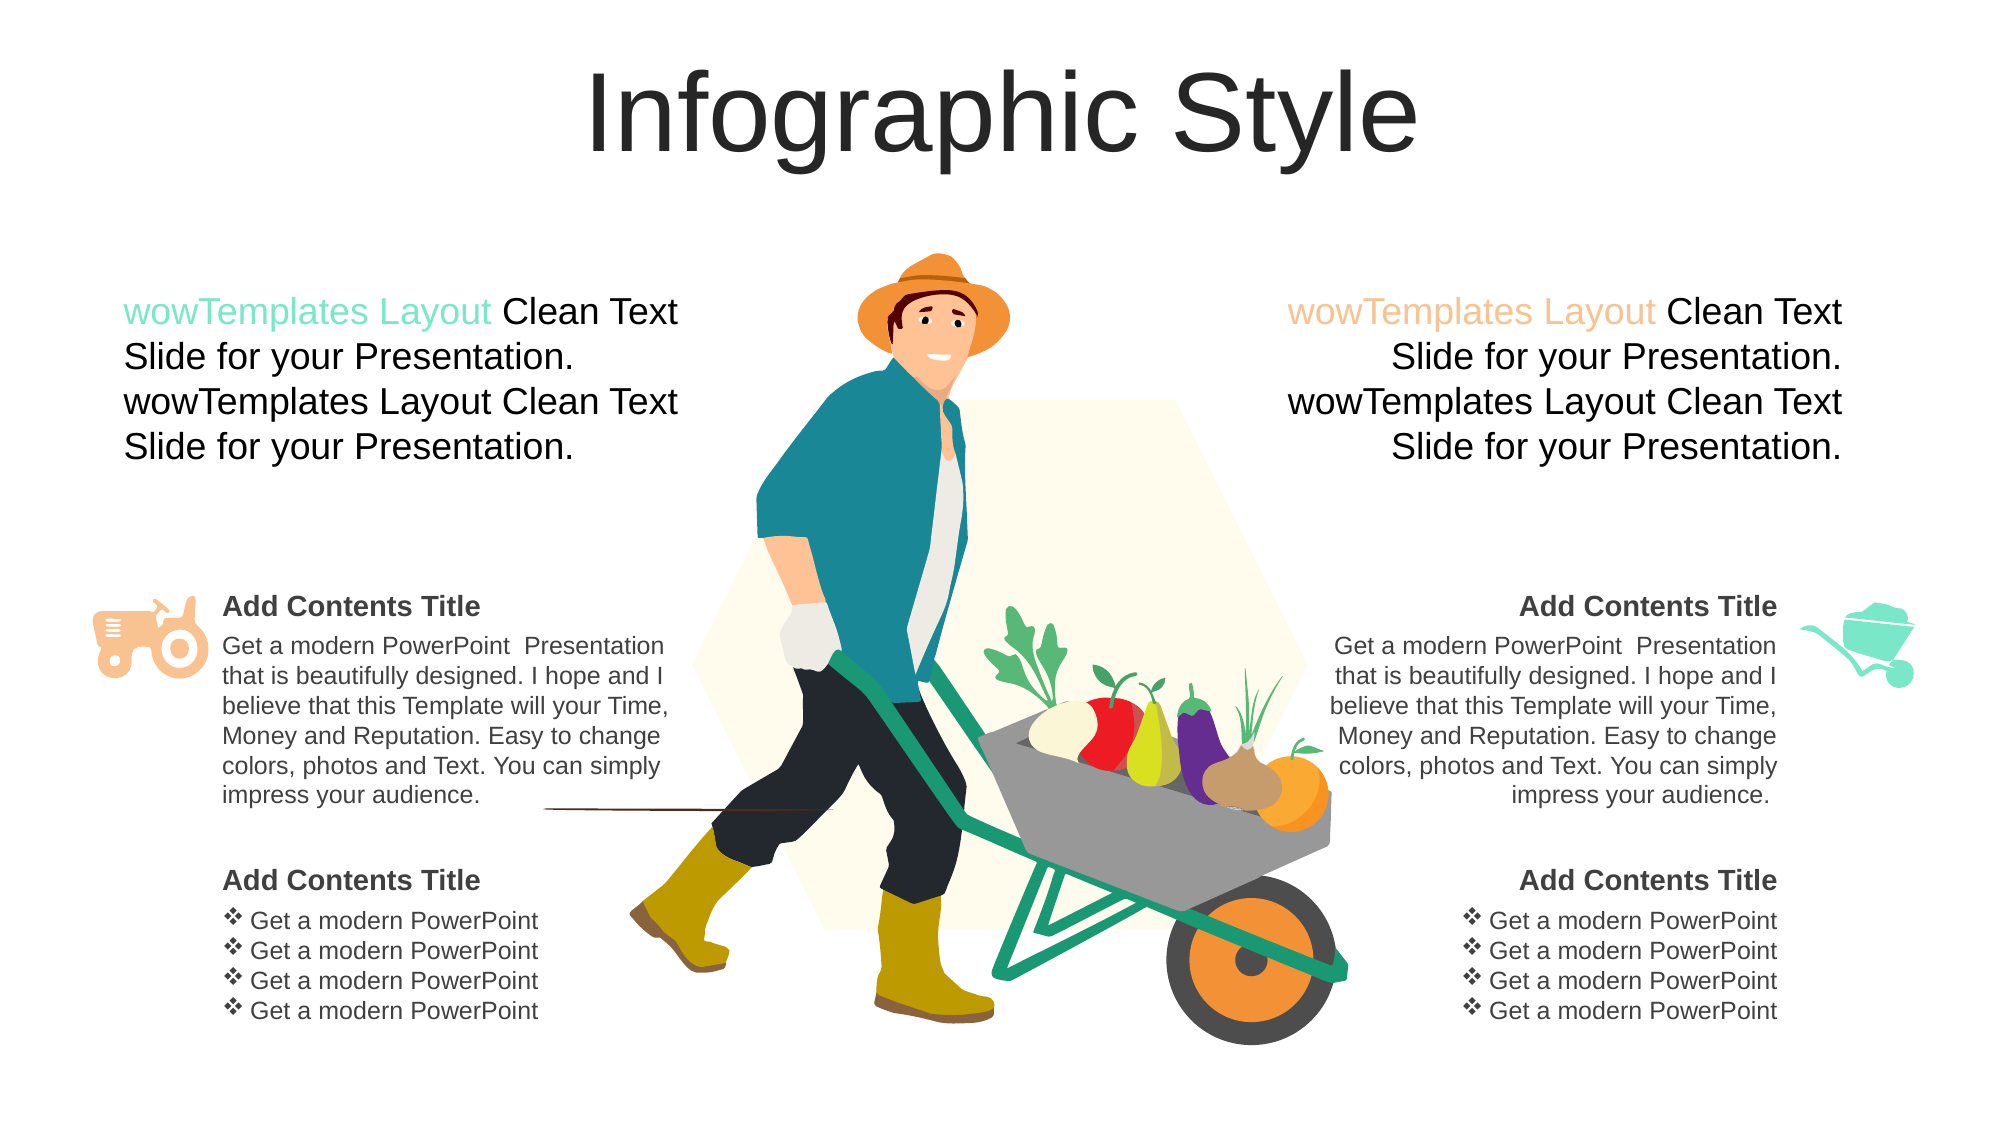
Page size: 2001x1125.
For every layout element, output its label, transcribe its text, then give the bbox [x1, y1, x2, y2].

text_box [1126, 677, 1182, 787]
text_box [1073, 664, 1148, 771]
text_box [1349, 580, 1793, 1034]
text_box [1253, 737, 1329, 833]
text_box wowTemplates Layout Clean Text Slide for your Presentation. wowTemplates Layout Clean Text Slide for your Presentation. [1349, 280, 1858, 475]
text_box wowTemplates Layout Clean Text Slide for your Presentation. wowTemplates Layout Clean Text Slide for your Presentation. [108, 280, 542, 475]
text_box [1176, 682, 1209, 805]
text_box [207, 580, 542, 1034]
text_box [1209, 669, 1290, 812]
list Infographic Style [53, 55, 1952, 175]
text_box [542, 253, 1349, 1045]
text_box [1004, 602, 1084, 768]
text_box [1799, 602, 1915, 689]
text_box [92, 595, 209, 679]
